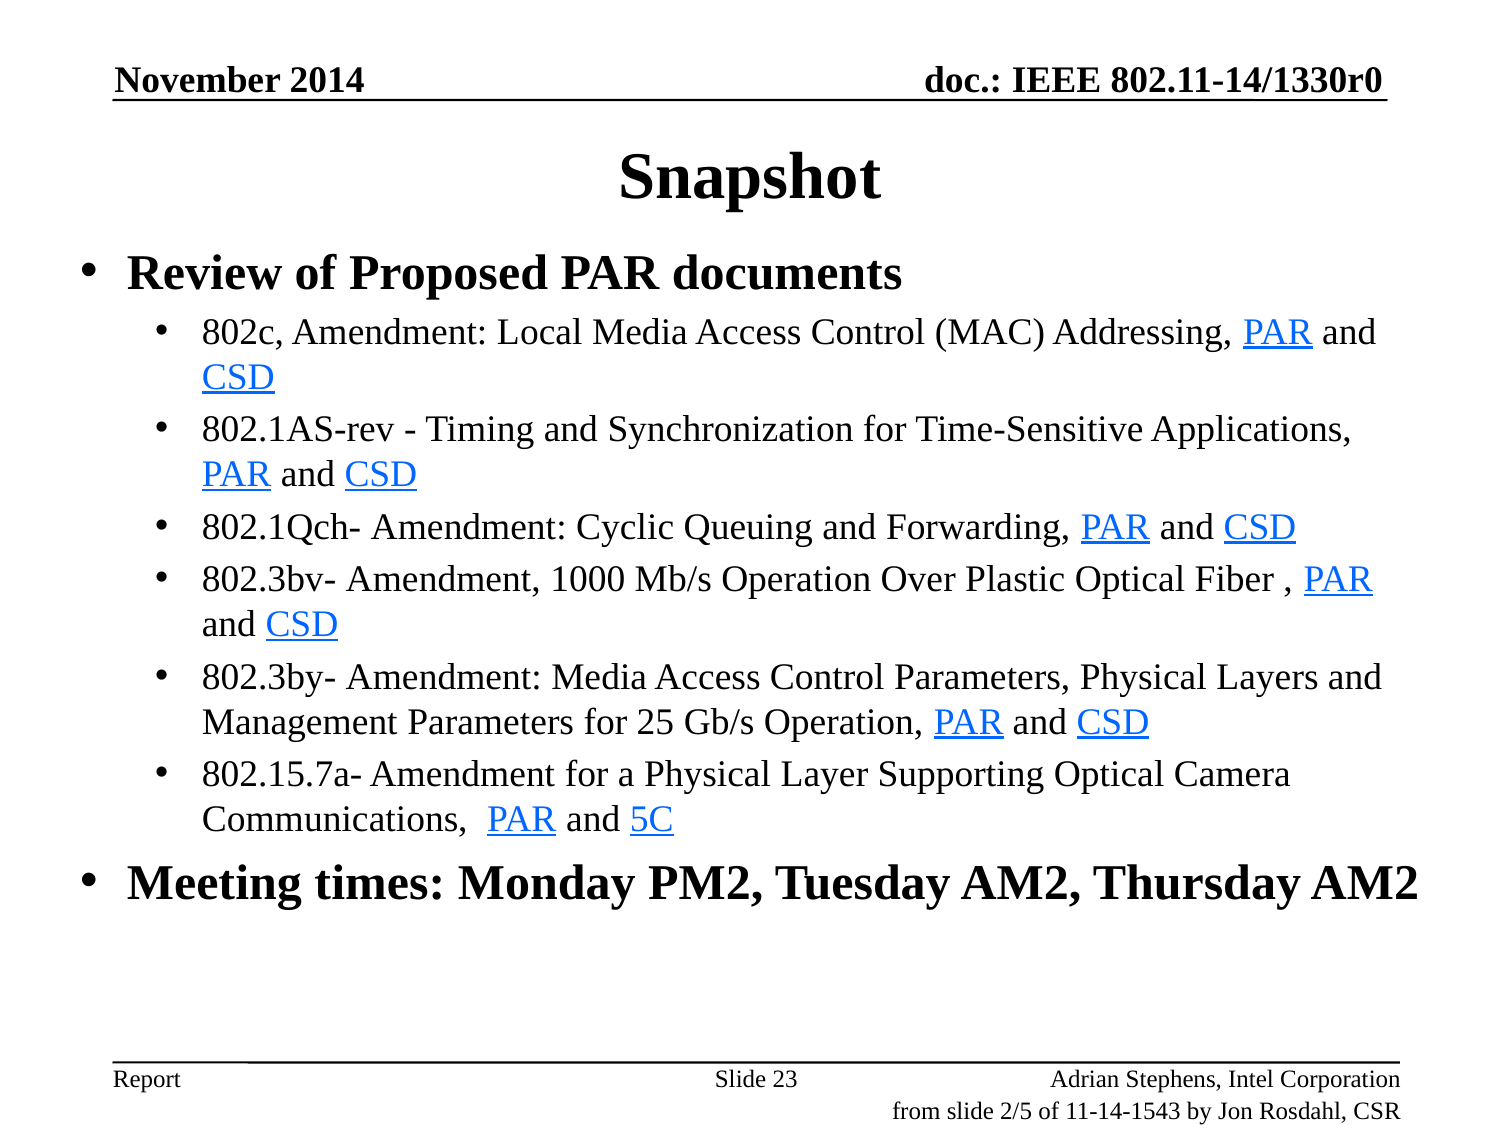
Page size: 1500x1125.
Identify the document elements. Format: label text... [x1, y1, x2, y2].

text_box from slide 2/5 of 11-14-1543 by Jon Rosdahl, CSR [343, 1087, 1417, 1125]
title Snapshot [112, 112, 1388, 231]
list Review of Proposed PAR documents 802c, Amendment: Local Media Access Control (MAC) Addressing, PAR and CSD 802.1AS-rev - Timing and Synchronization for Time-Sensitive Applications, PAR and CSD 802.1Qch- Amendment: Cyclic Queuing and Forwarding, PAR and CSD 802.3bv- Amendment, 1000 Mb/s Operation Over Plastic Optical Fiber , PAR and CSD 802.3by- Amendment: Media Access Control Parameters, Physical Layers and Management Parameters for 25 Gb/s Operation, PAR and CSD 802.15.7a- Amendment for a Physical Layer Supporting Optical Camera Communications, PAR and 5C Meeting times: Monday PM2, Tuesday AM2, Thursday AM2 [64, 231, 1447, 1000]
footer Adrian Stephens, Intel Corporation [902, 1061, 1402, 1087]
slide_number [114, 54, 374, 101]
slide_number Slide 23 [712, 1061, 800, 1087]
